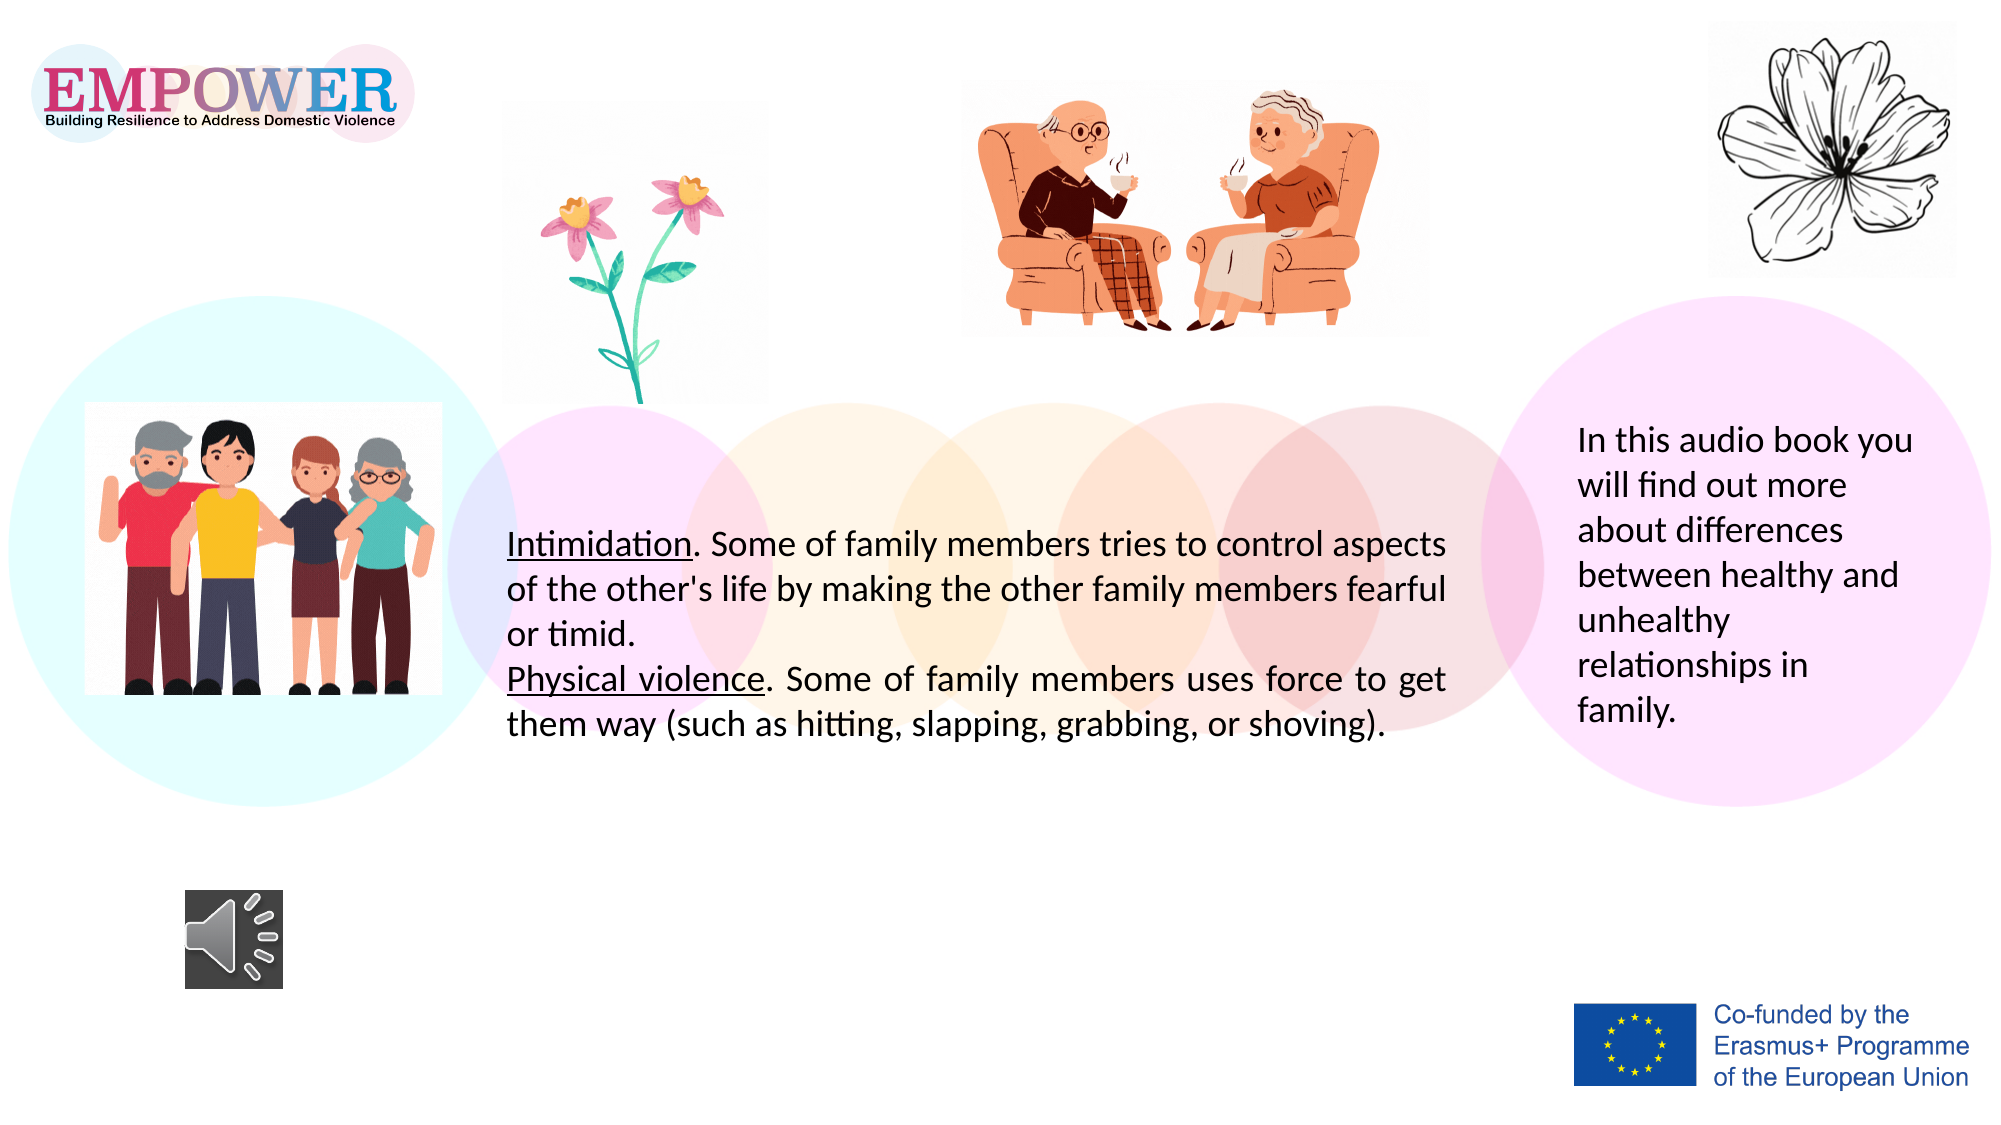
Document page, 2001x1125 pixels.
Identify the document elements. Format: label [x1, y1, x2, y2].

picture [31, 44, 415, 143]
picture [184, 889, 285, 990]
text_box [1550, 979, 2000, 1109]
picture [8, 80, 1992, 807]
picture [1708, 21, 1957, 278]
